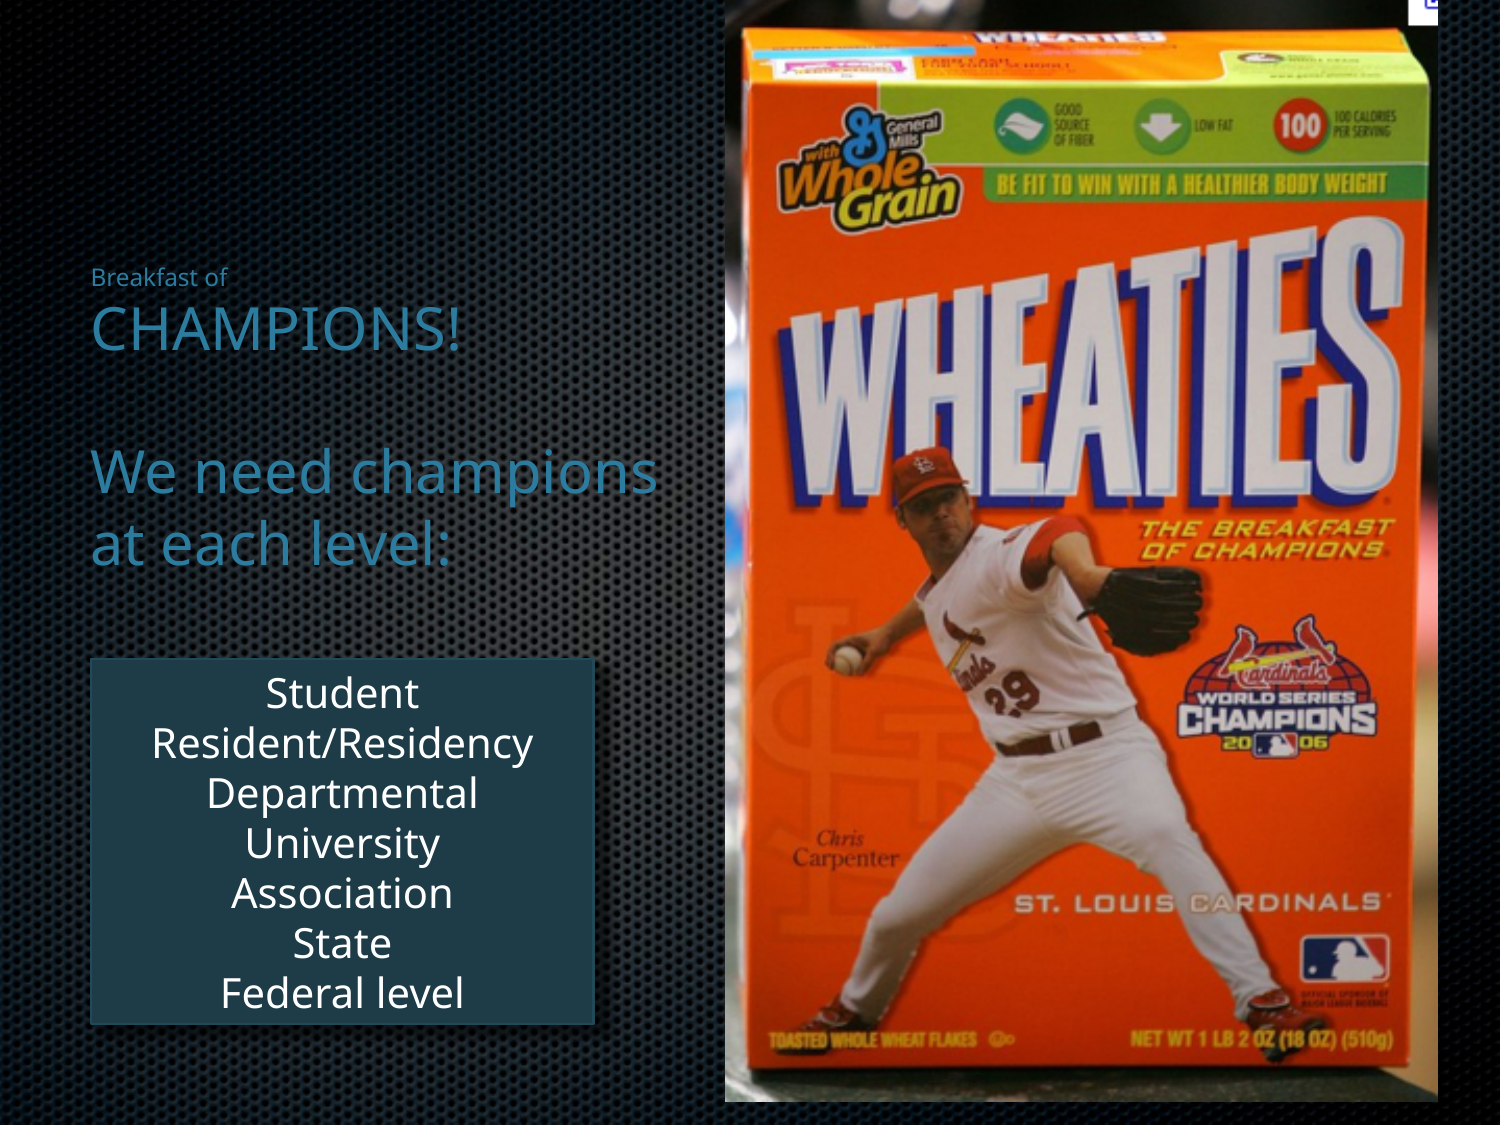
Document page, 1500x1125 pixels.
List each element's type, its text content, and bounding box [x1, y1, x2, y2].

list Student Resident Faculty Residency University and [86, 681, 90, 975]
title Breakfast of CHAMPIONS! We need champions at each level: [75, 202, 676, 586]
picture [0, 0, 1500, 1125]
text_box Student Resident/Residency Departmental University Association State Federal level [90, 658, 595, 1025]
